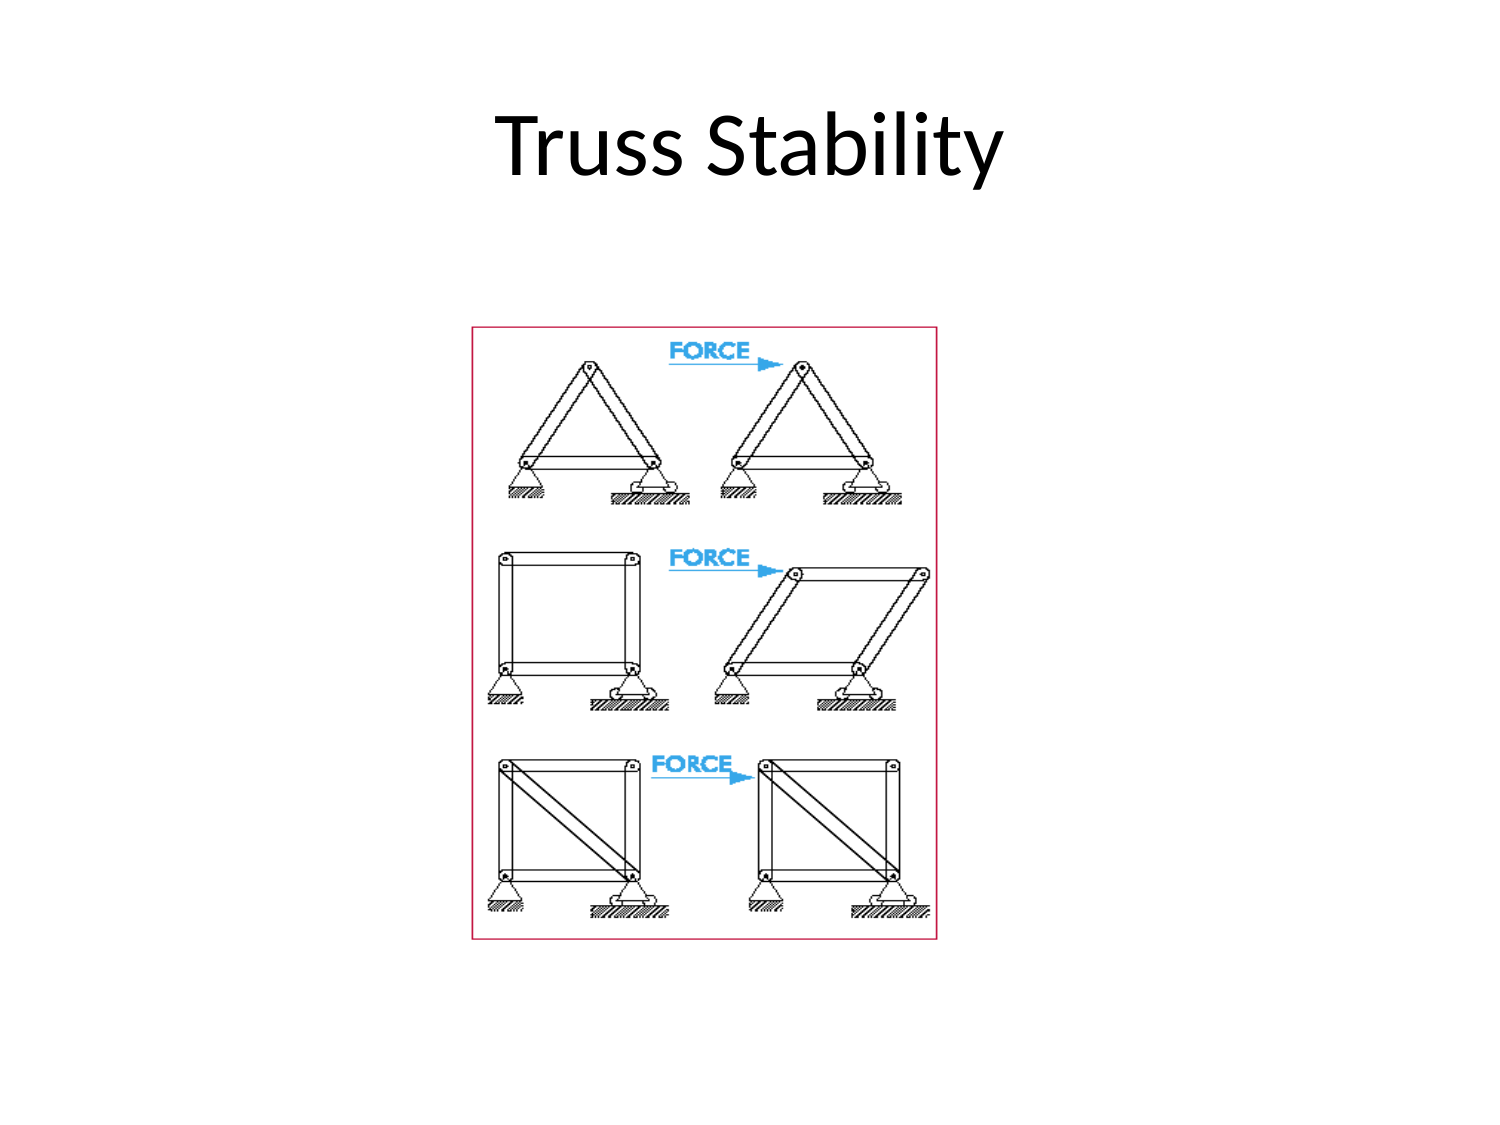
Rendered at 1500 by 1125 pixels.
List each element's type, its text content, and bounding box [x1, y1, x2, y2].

picture [460, 319, 948, 945]
title Truss Stability [75, 45, 1425, 233]
